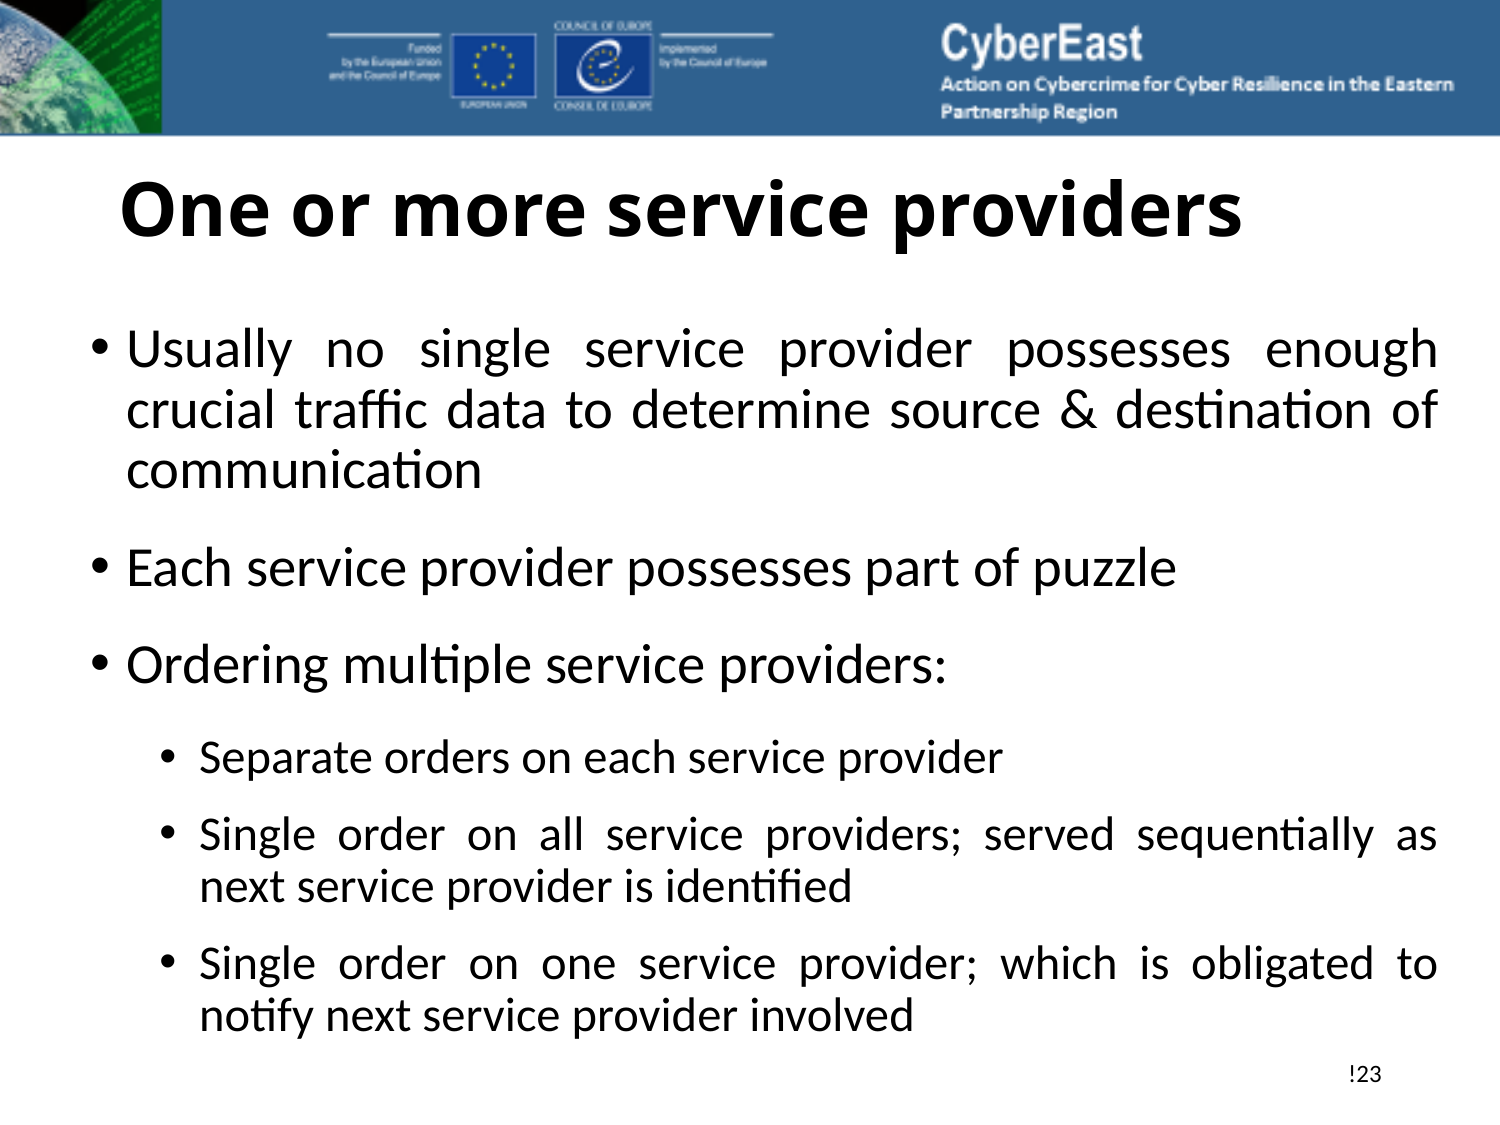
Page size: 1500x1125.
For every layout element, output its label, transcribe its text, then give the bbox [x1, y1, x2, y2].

title One or more service providers [103, 103, 1397, 310]
picture [0, 0, 1500, 1125]
list Usually no single service provider possesses enough crucial traffic data to determine source & destination of communication Each service provider possesses part of puzzle Ordering multiple service providers: Separate orders on each service provider Single order on all service providers; served sequentially as next service provider is identified Single order on one service provider; which is obligated to notify next service provider involved [75, 310, 1455, 1054]
slide_number !23 [1059, 1042, 1397, 1103]
